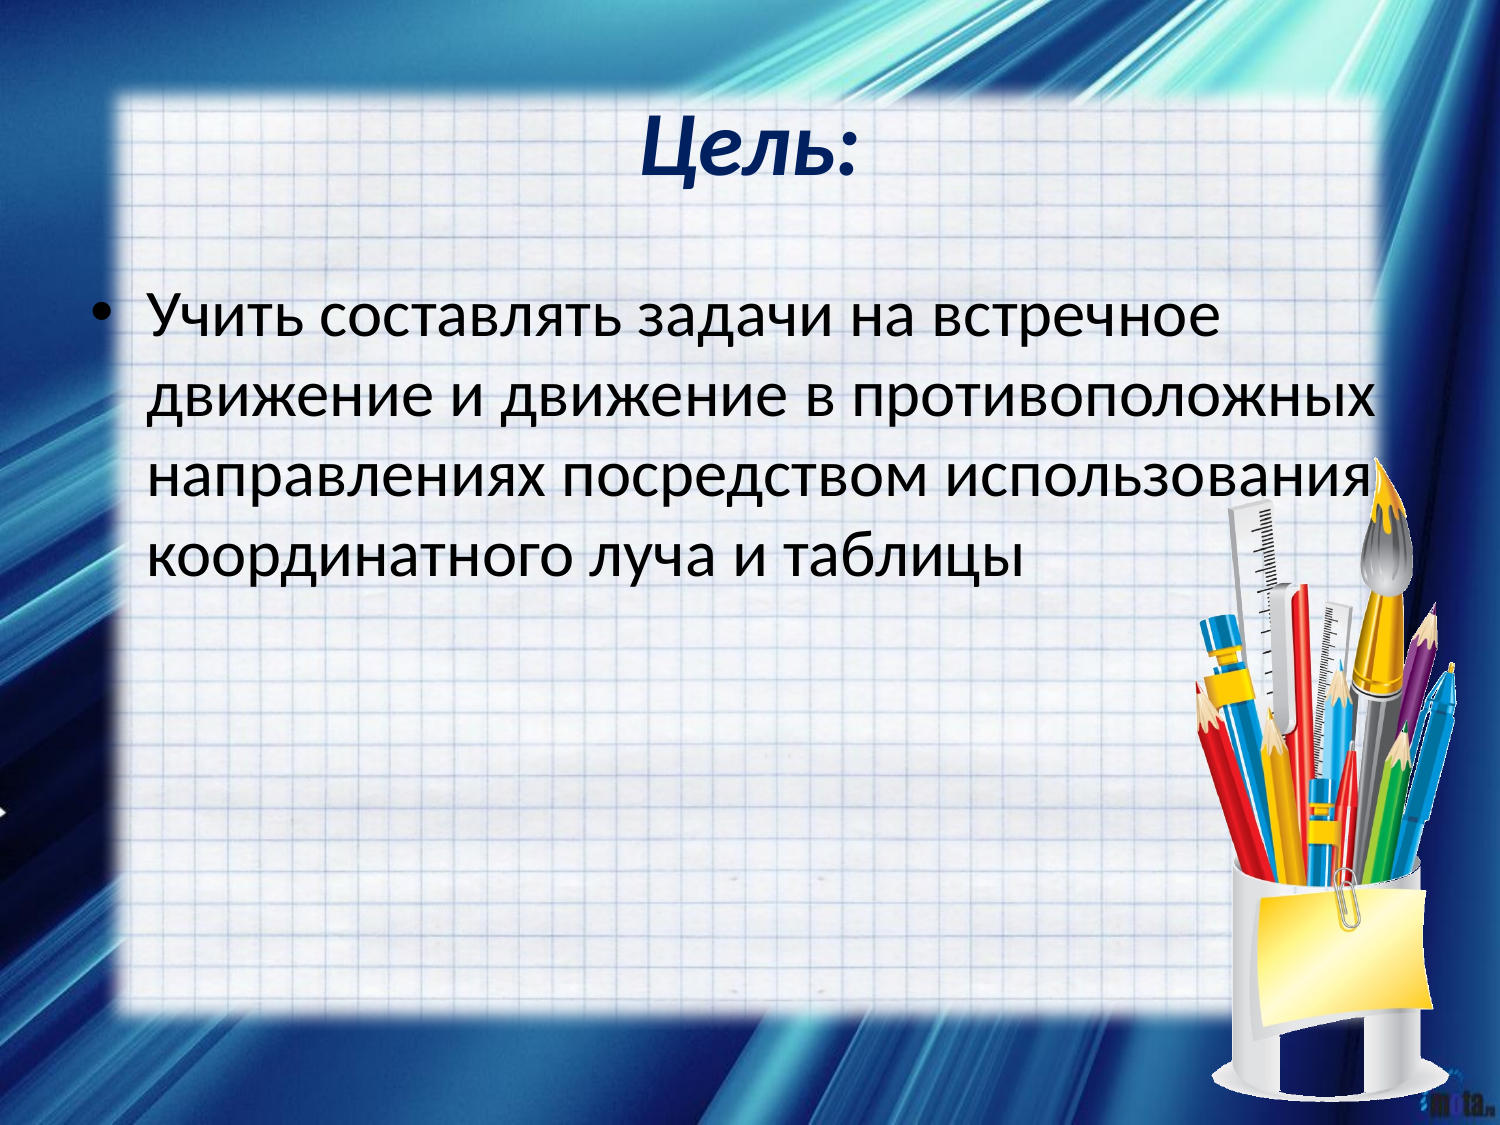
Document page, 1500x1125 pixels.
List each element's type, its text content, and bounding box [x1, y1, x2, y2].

title Цель: [74, 44, 1426, 233]
list Учить составлять задачи на встречное движение и движение в противоположных направлениях посредством использования координатного луча и таблицы [74, 262, 1426, 1006]
picture [0, 0, 1500, 1125]
